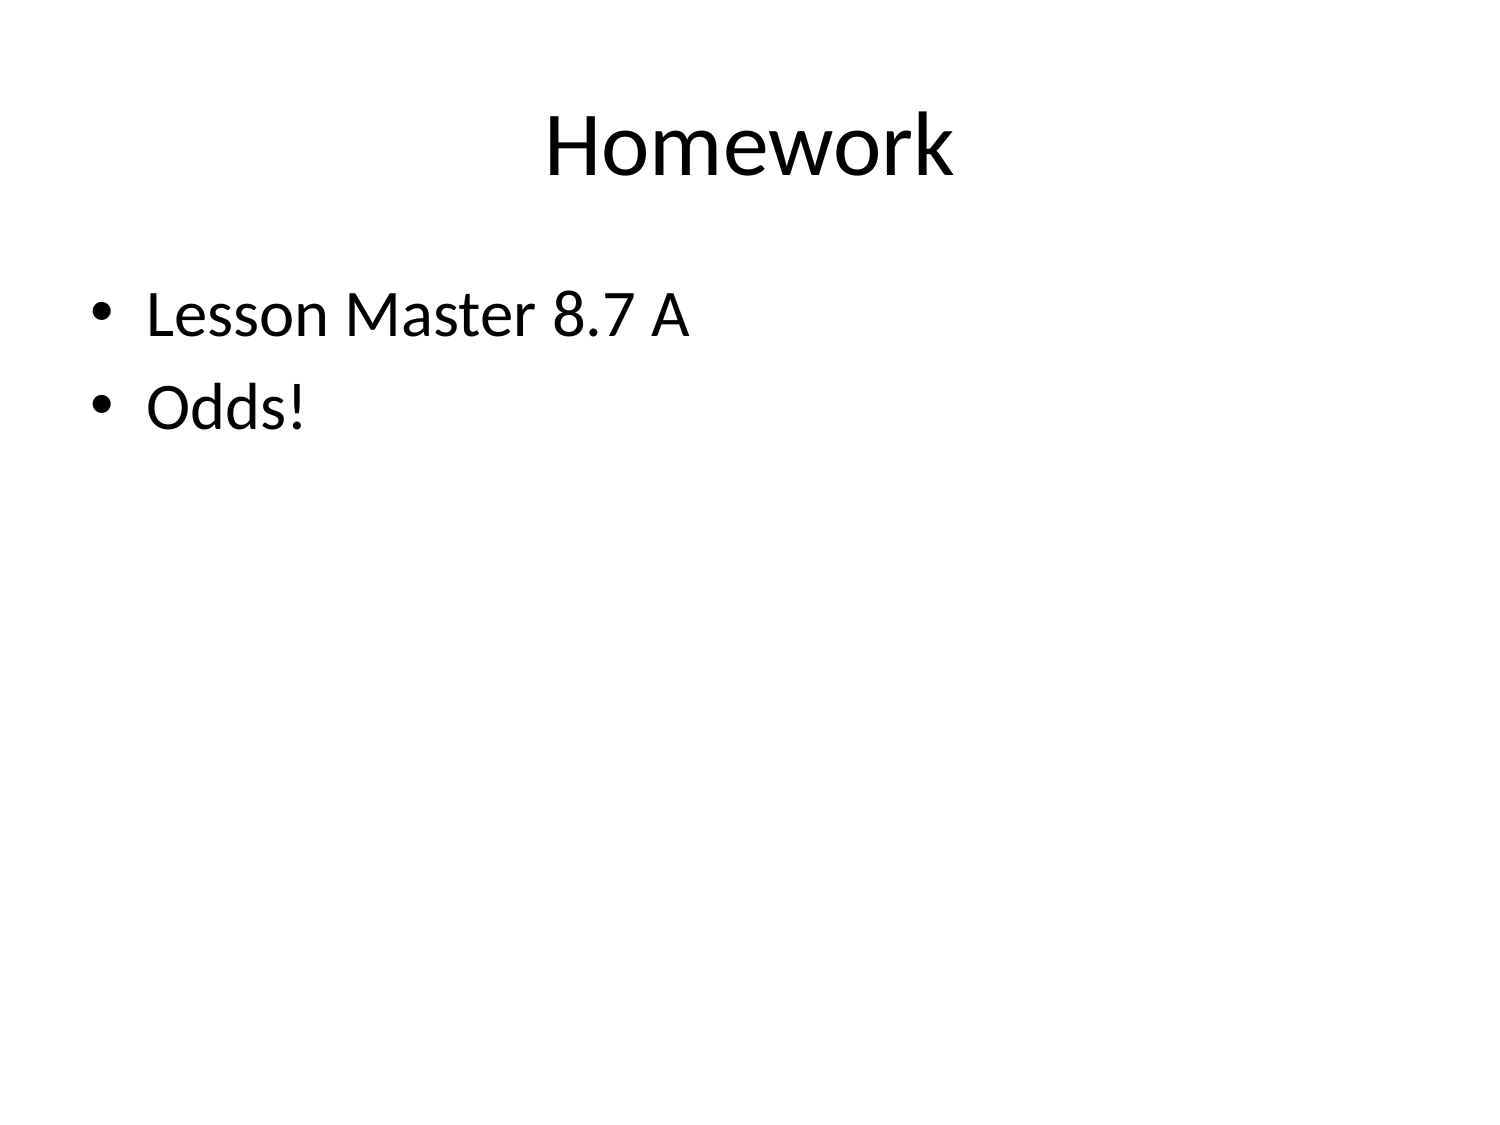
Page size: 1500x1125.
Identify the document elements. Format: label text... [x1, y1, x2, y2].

list Lesson Master 8.7 A Odds! [75, 262, 1425, 1005]
title Homework [75, 45, 1425, 233]
